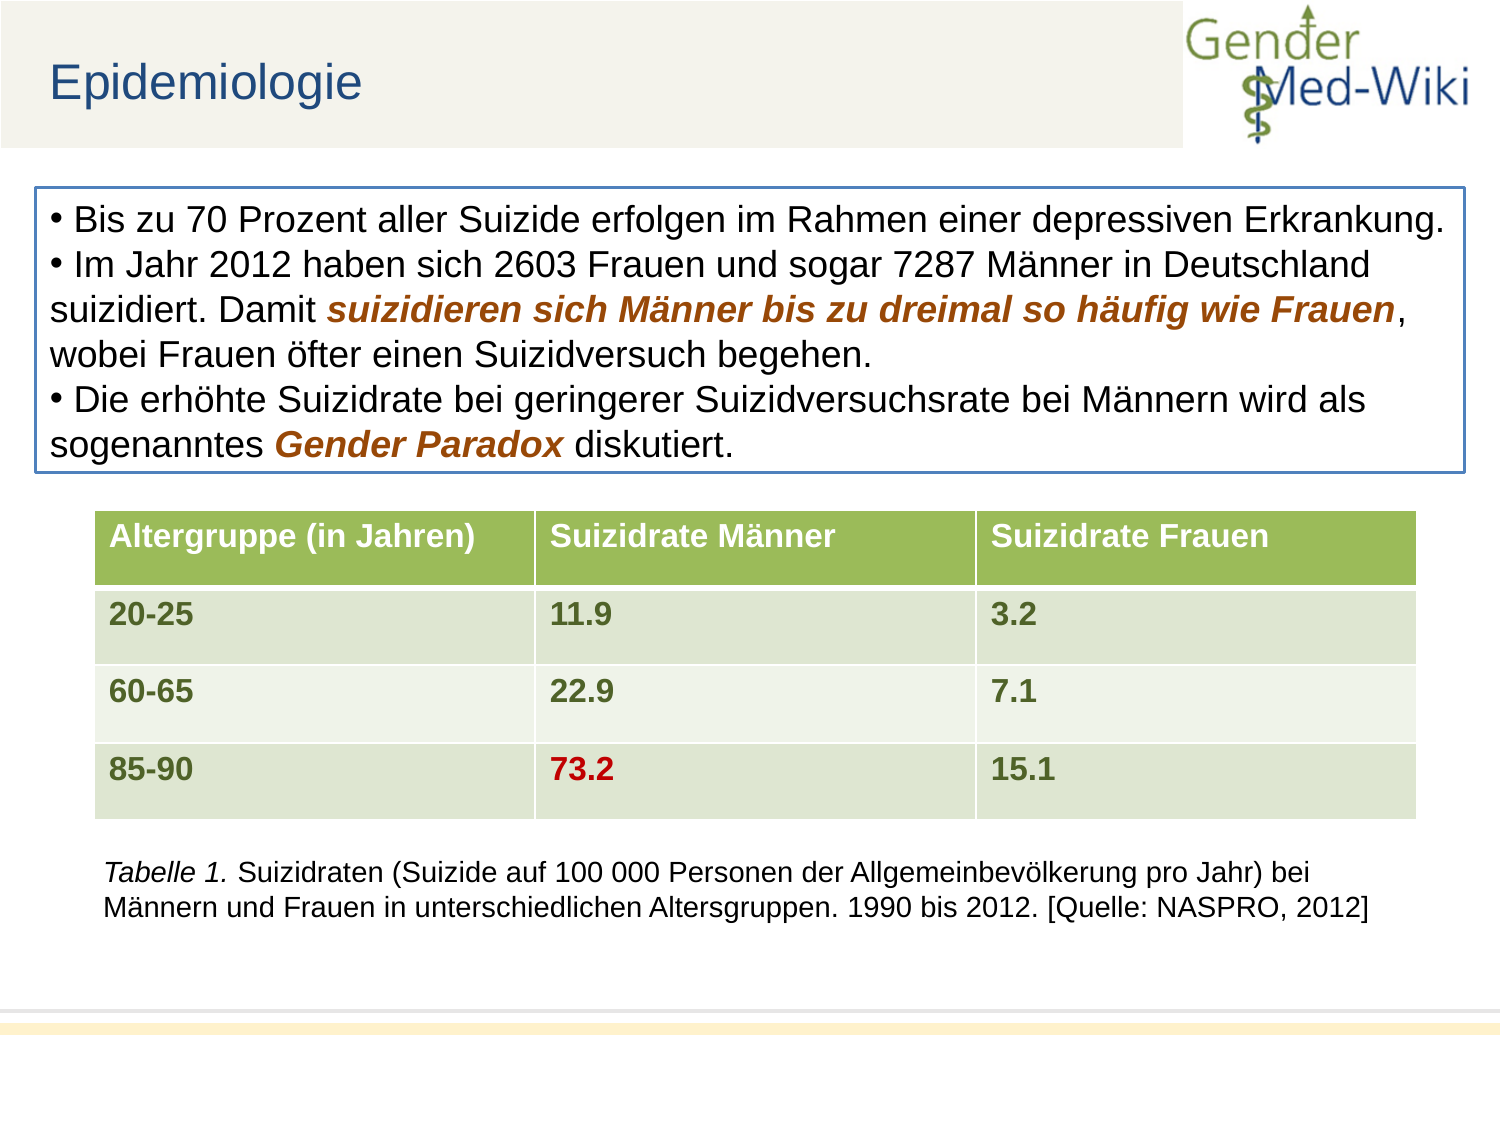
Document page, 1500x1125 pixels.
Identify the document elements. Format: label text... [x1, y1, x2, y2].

table_cell 3.2 [977, 591, 1416, 664]
text_box Epidemiologie [35, 42, 1161, 118]
table_cell 15.1 [977, 744, 1416, 819]
table_cell 73.2 [536, 744, 975, 819]
table_cell 22.9 [536, 666, 975, 742]
table_cell 20-25 [95, 591, 534, 664]
table_header Suizidrate Frauen [977, 511, 1416, 585]
table_header Suizidrate Männer [536, 511, 975, 585]
text_box Tabelle 1. Suizidraten (Suizide auf 100 000 Personen der Allgemeinbevölkerung pro Jahr) bei Männern und Frauen in unterschiedlichen Altersgruppen. 1990 bis 2012. [Quelle: NASPRO, 2012] [88, 845, 1412, 931]
table_cell 85-90 [95, 744, 534, 819]
table_header Altergruppe (in Jahren) [95, 511, 534, 585]
table_cell 60-65 [95, 666, 534, 742]
picture [1183, 0, 1471, 149]
table_cell 7.1 [977, 666, 1416, 742]
text_box Bis zu 70 Prozent aller Suizide erfolgen im Rahmen einer depressiven Erkrankung. Im Jahr 2012 haben sich 2603 Frauen und sogar 7287 Männer in Deutschland suizidiert. Damit suizidieren sich Männer bis zu dreimal so häufig wie Frauen, wobei Frauen öfter einen Suizidversuch begehen. Die erhöhte Suizidrate bei geringerer Suizidversuchsrate bei Männern wird als sogenanntes Gender Paradox diskutiert. [35, 187, 1465, 473]
table_cell 11.9 [536, 591, 975, 664]
